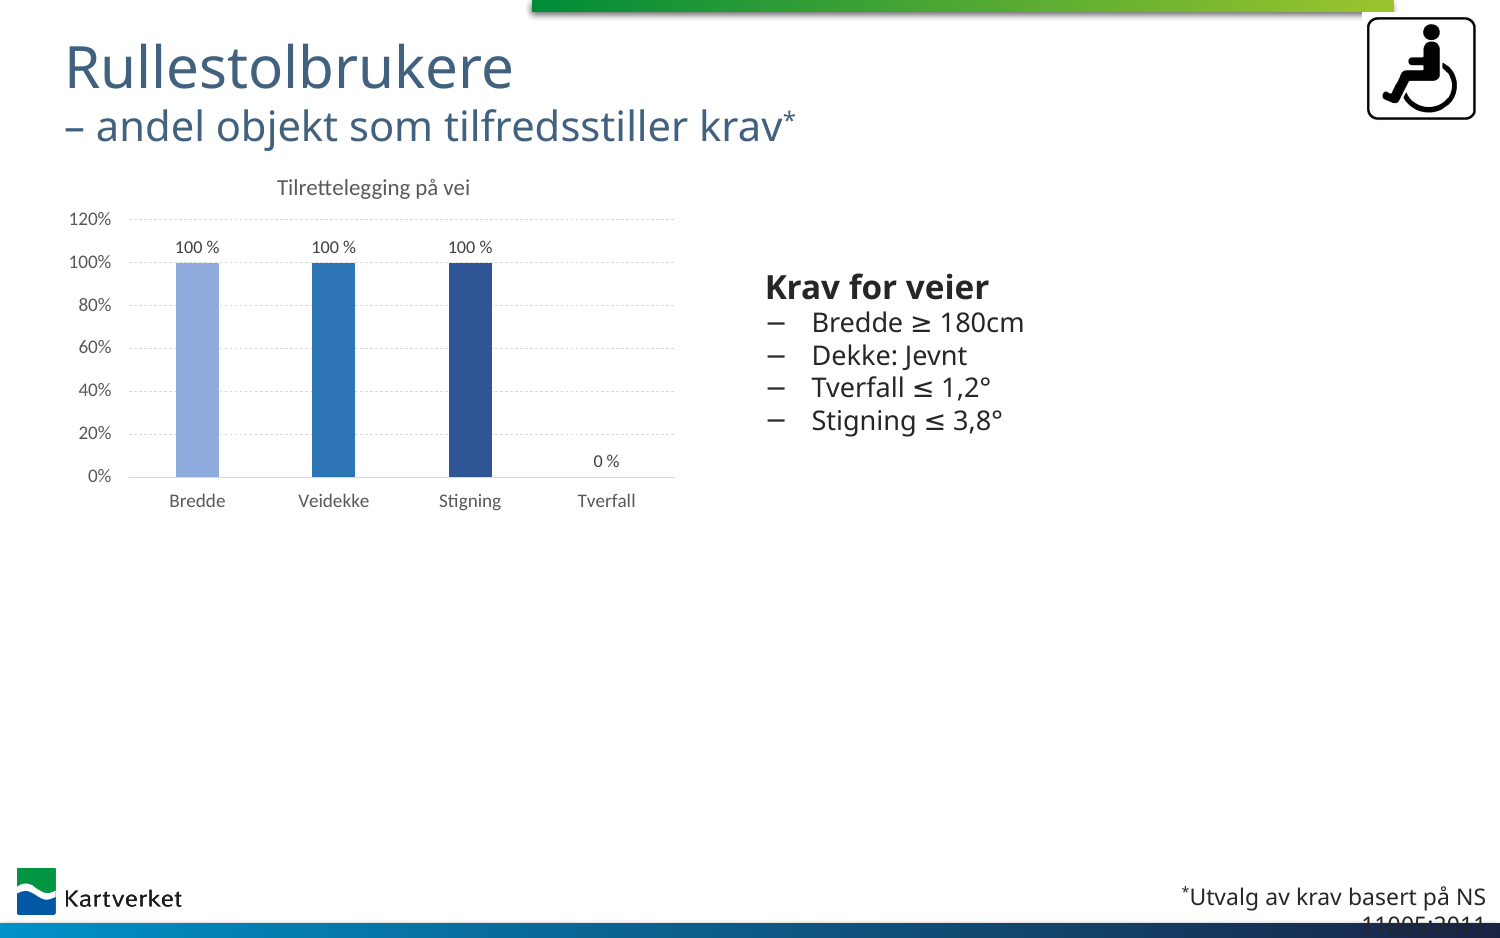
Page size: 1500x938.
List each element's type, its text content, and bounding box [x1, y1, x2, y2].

picture [62, 166, 686, 519]
text_box Rullestolbrukere – andel objekt som tilfredsstiller krav* [49, 25, 1431, 158]
picture [1362, 12, 1481, 126]
text_box Krav for veier Bredde ≥ 180cm Dekke: Jevnt Tverfall ≤ 1,2° Stigning ≤ 3,8° [750, 258, 1234, 444]
text_box *Utvalg av krav basert på NS 11005:2011 [1068, 873, 1500, 938]
